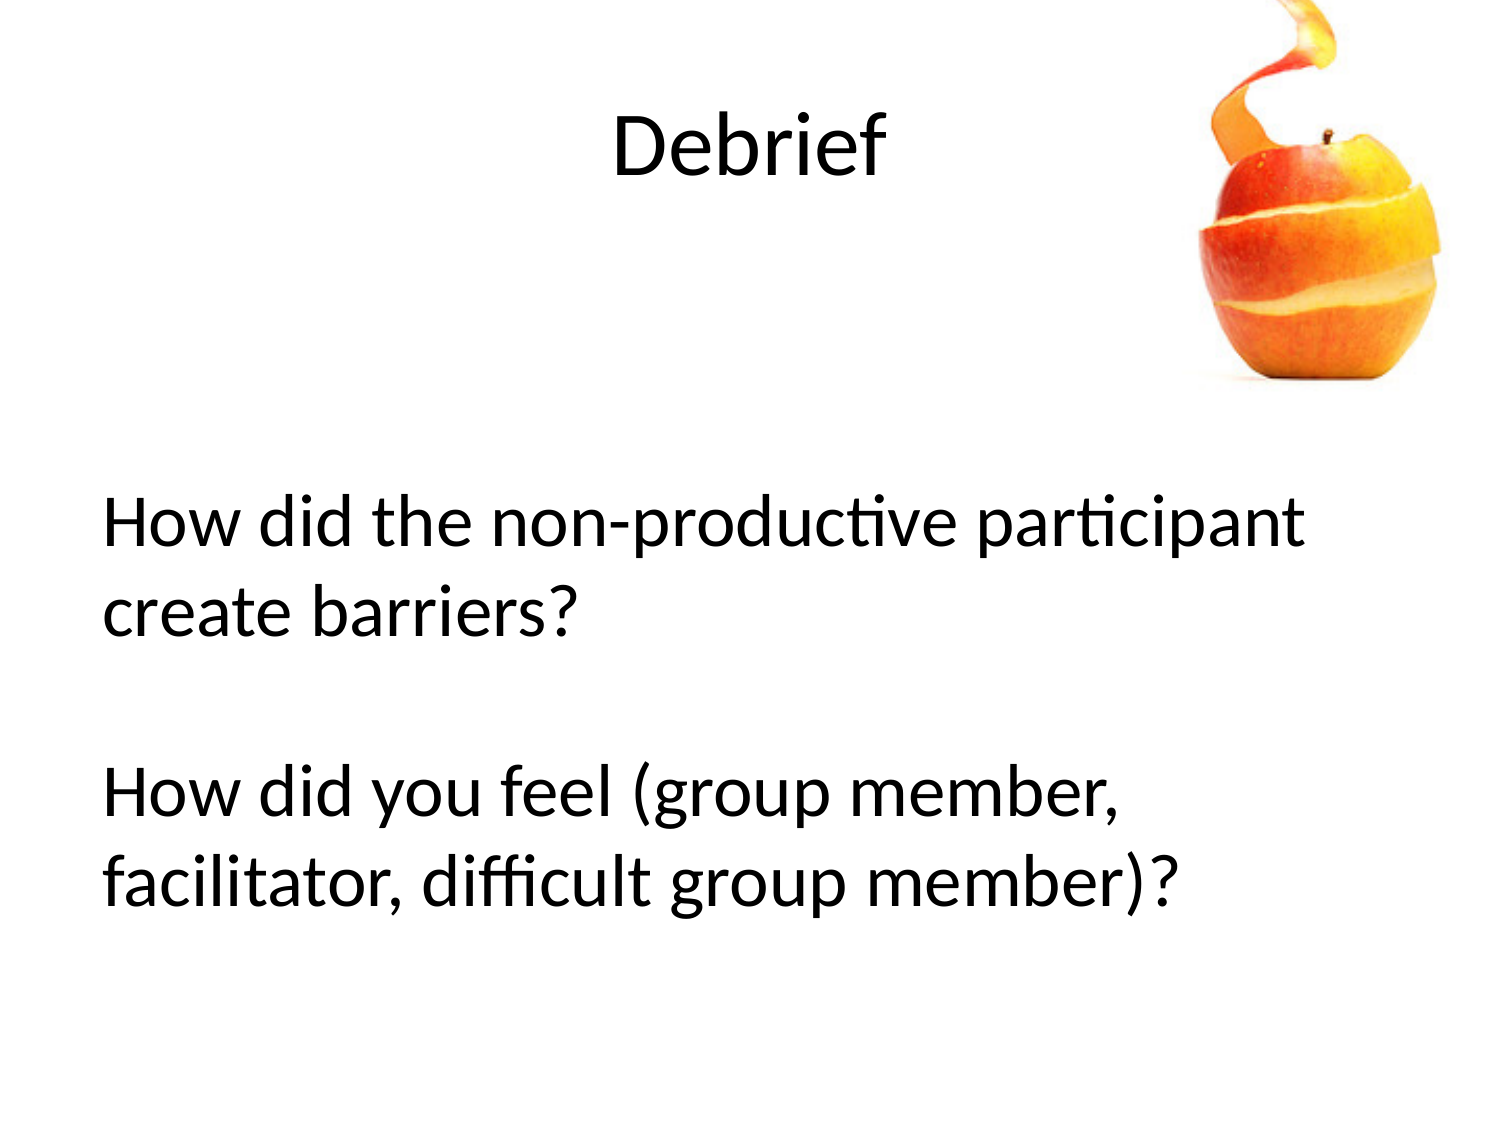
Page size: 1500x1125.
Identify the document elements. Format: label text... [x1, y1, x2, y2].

text_box How did the non-productive participant create barriers? How did you feel (group member, facilitator, difficult group member)? [87, 463, 1400, 929]
title Debrief [75, 45, 994, 233]
picture [999, 0, 1500, 426]
